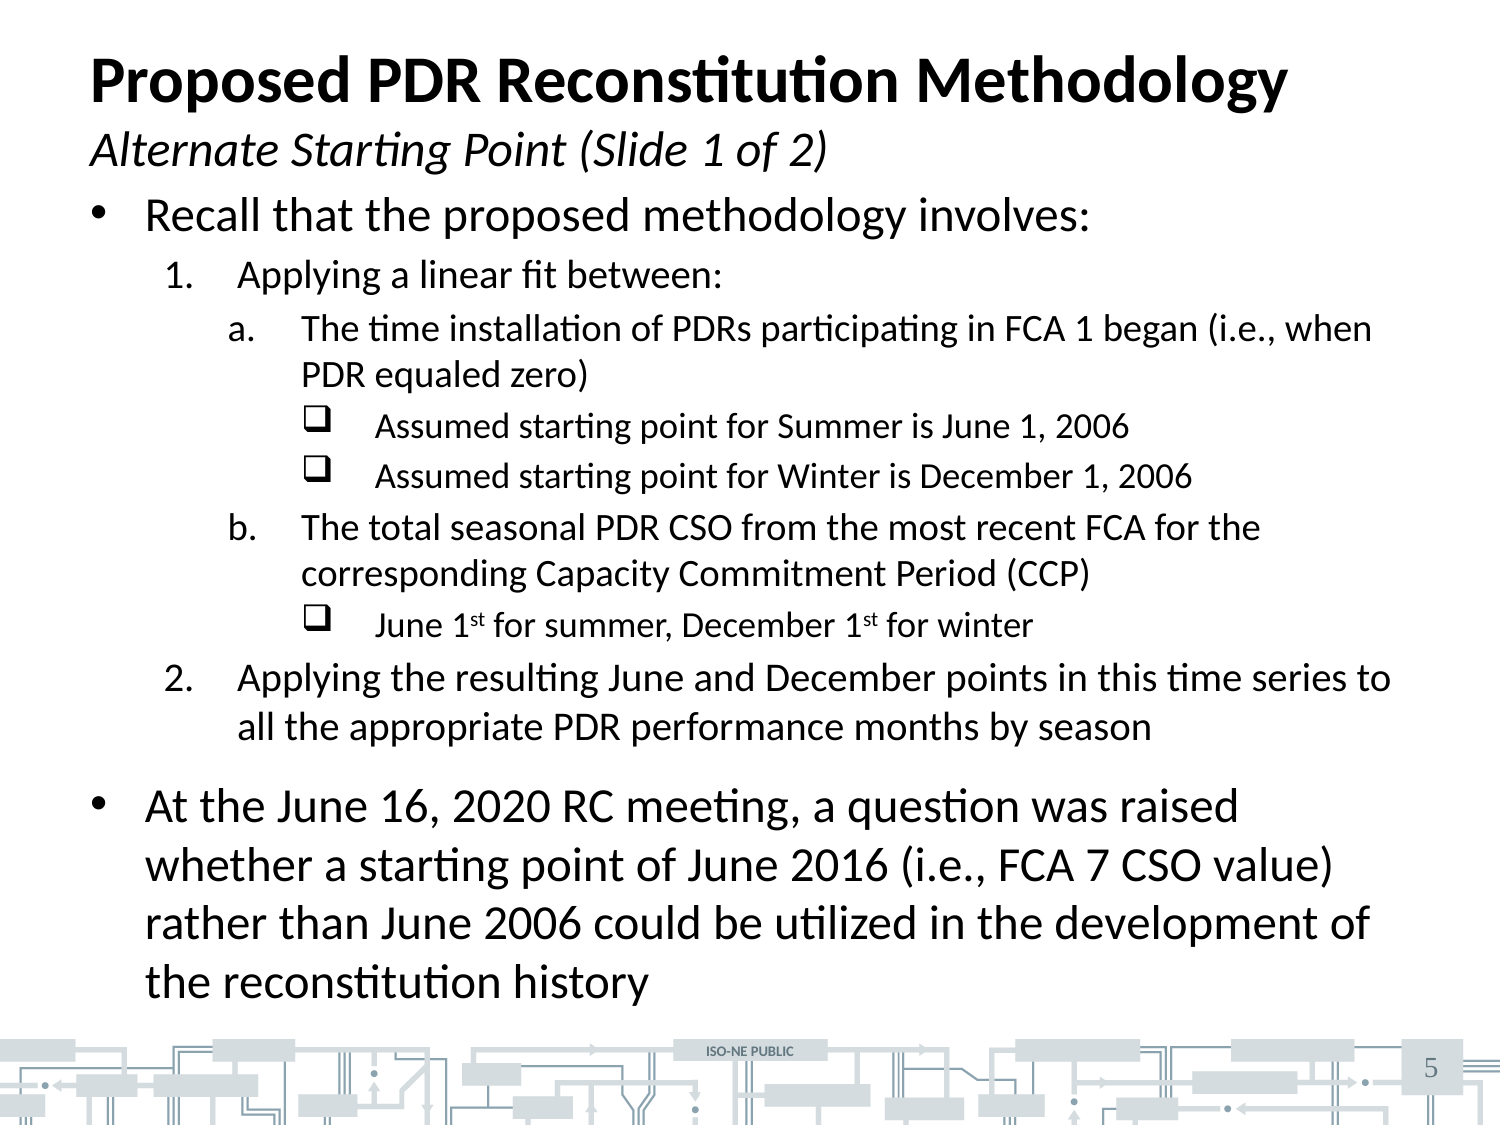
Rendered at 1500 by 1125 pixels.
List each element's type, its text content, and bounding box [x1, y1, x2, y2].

list Recall that the proposed methodology involves: Applying a linear fit between: The time installation of PDRs participating in FCA 1 began (i.e., when PDR equaled zero) Assumed starting point for Summer is June 1, 2006 Assumed starting point for Winter is December 1, 2006 The total seasonal PDR CSO from the most recent FCA for the corresponding Capacity Commitment Period (CCP) June 1st for summer, December 1st for winter Applying the resulting June and December points in this time series to all the appropriate PDR performance months by season At the June 16, 2020 RC meeting, a question was raised whether a starting point of June 2016 (i.e., FCA 7 CSO value) rather than June 2006 could be utilized in the development of the reconstitution history [75, 174, 1425, 1020]
picture [0, 1031, 1500, 1125]
slide_number 5 [1400, 1044, 1463, 1088]
title Proposed PDR Reconstitution Methodology Alternate Starting Point (Slide 1 of 2) [75, 12, 1425, 174]
